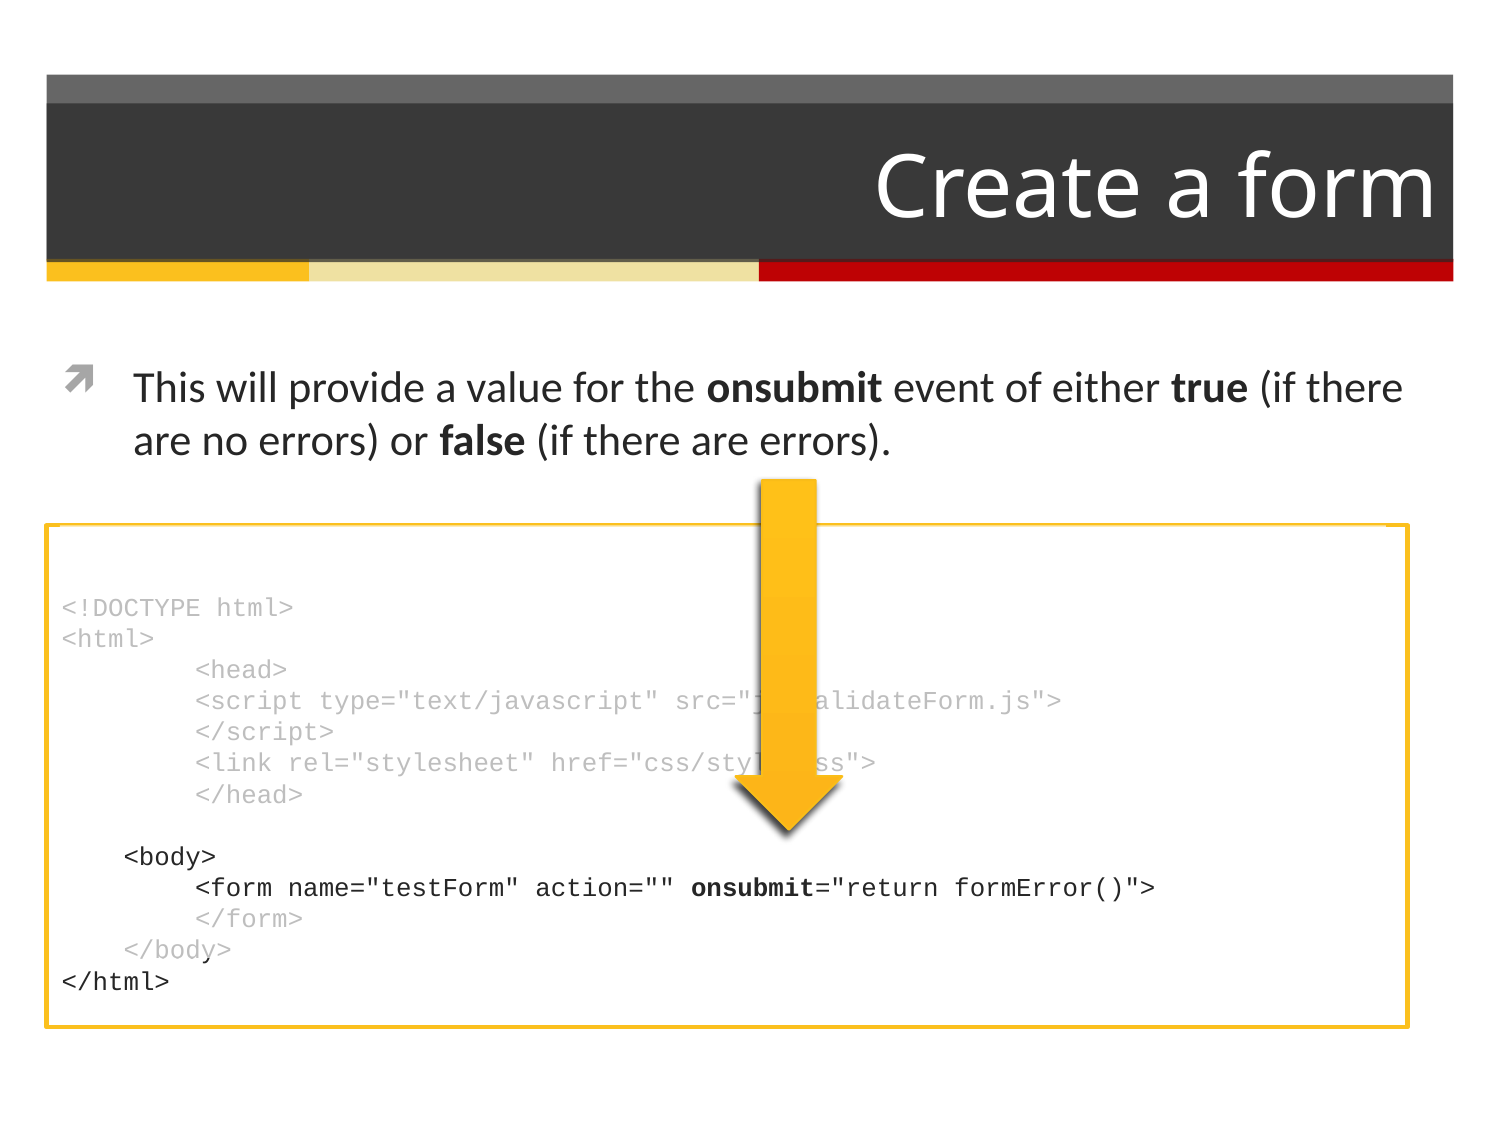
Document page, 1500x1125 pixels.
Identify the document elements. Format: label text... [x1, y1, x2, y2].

text_box [44, 523, 1410, 1029]
text_box [734, 479, 844, 831]
text_box [58, 523, 1388, 846]
text_box [58, 903, 1388, 960]
list This will provide a value for the onsubmit event of either true (if there are no errors) or false (if there are errors). <!DOCTYPE html> <html> <head> <script type="text/javascript" src="js/validateForm.js"> </script> <link rel="stylesheet" href="css/style.css"> </head> <body> <form name="testForm" action="" onsubmit="return formError()"> </form> </body> </html> [46, 350, 1454, 1005]
title Create a form [46, 103, 1454, 263]
